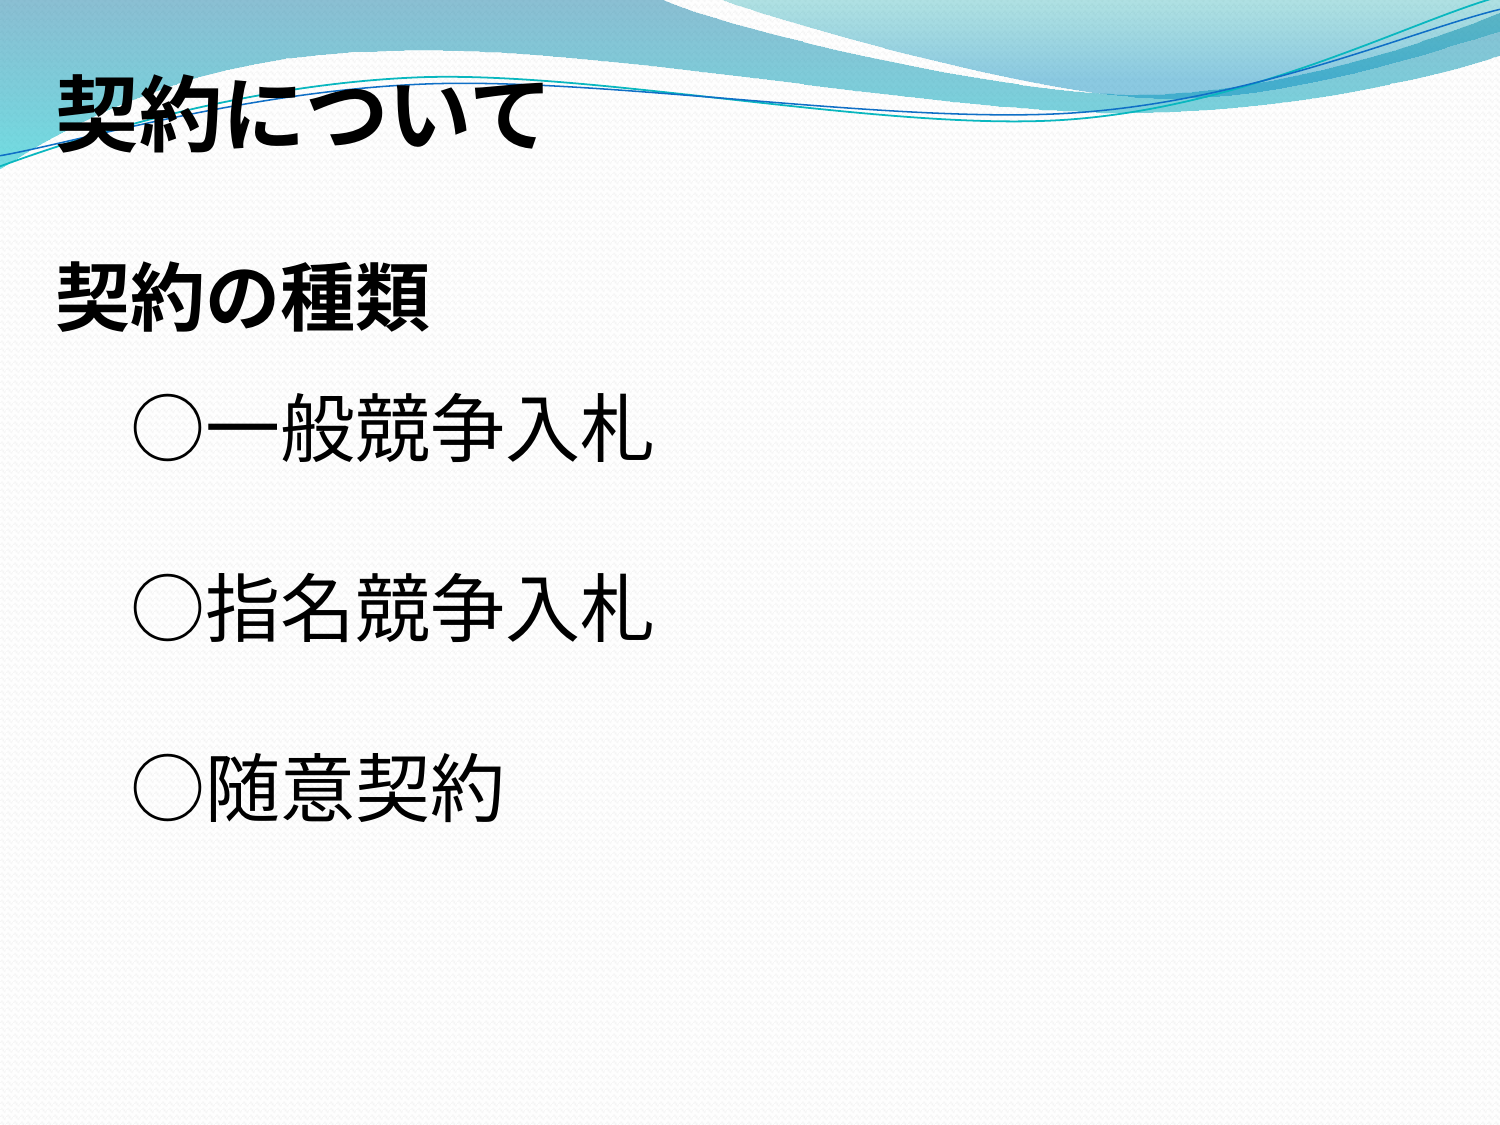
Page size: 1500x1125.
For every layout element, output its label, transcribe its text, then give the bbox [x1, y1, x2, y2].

text_box 契約について [41, 54, 1424, 170]
text_box ○一般競争入札 ○指名競争入札 ○随意契約 [40, 374, 1457, 840]
text_box 契約の種類 [41, 243, 1458, 349]
